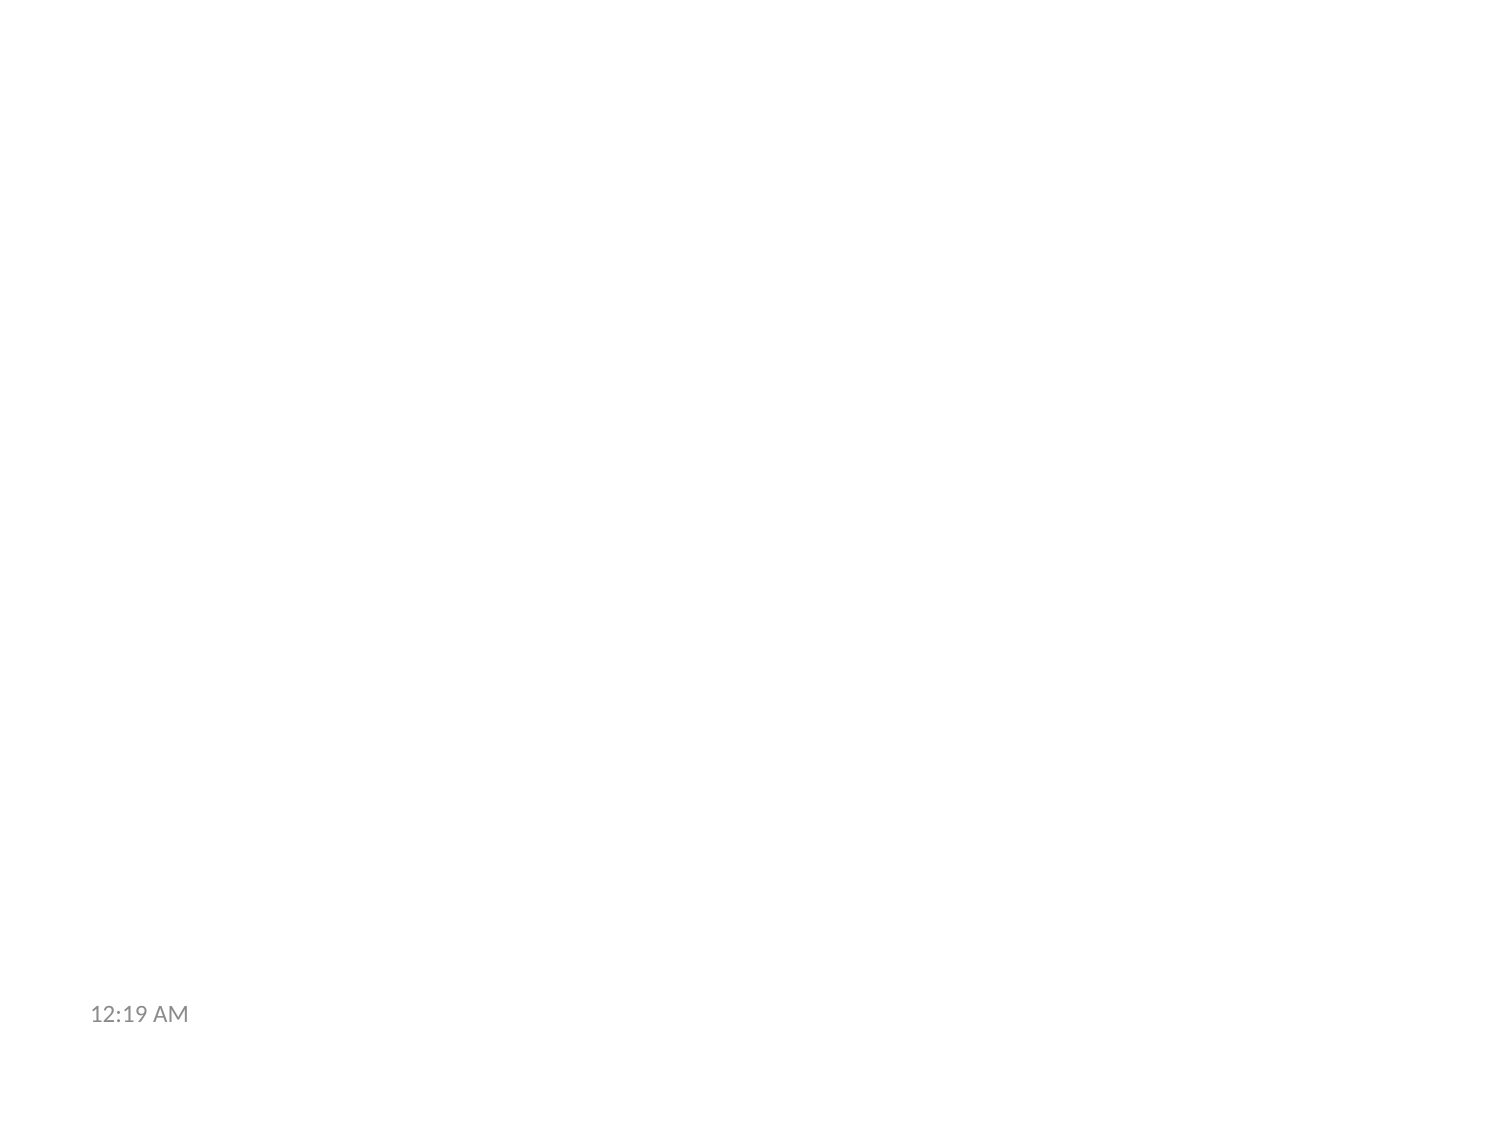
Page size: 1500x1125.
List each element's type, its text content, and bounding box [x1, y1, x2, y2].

text_box 3:35 PM [75, 982, 425, 1043]
